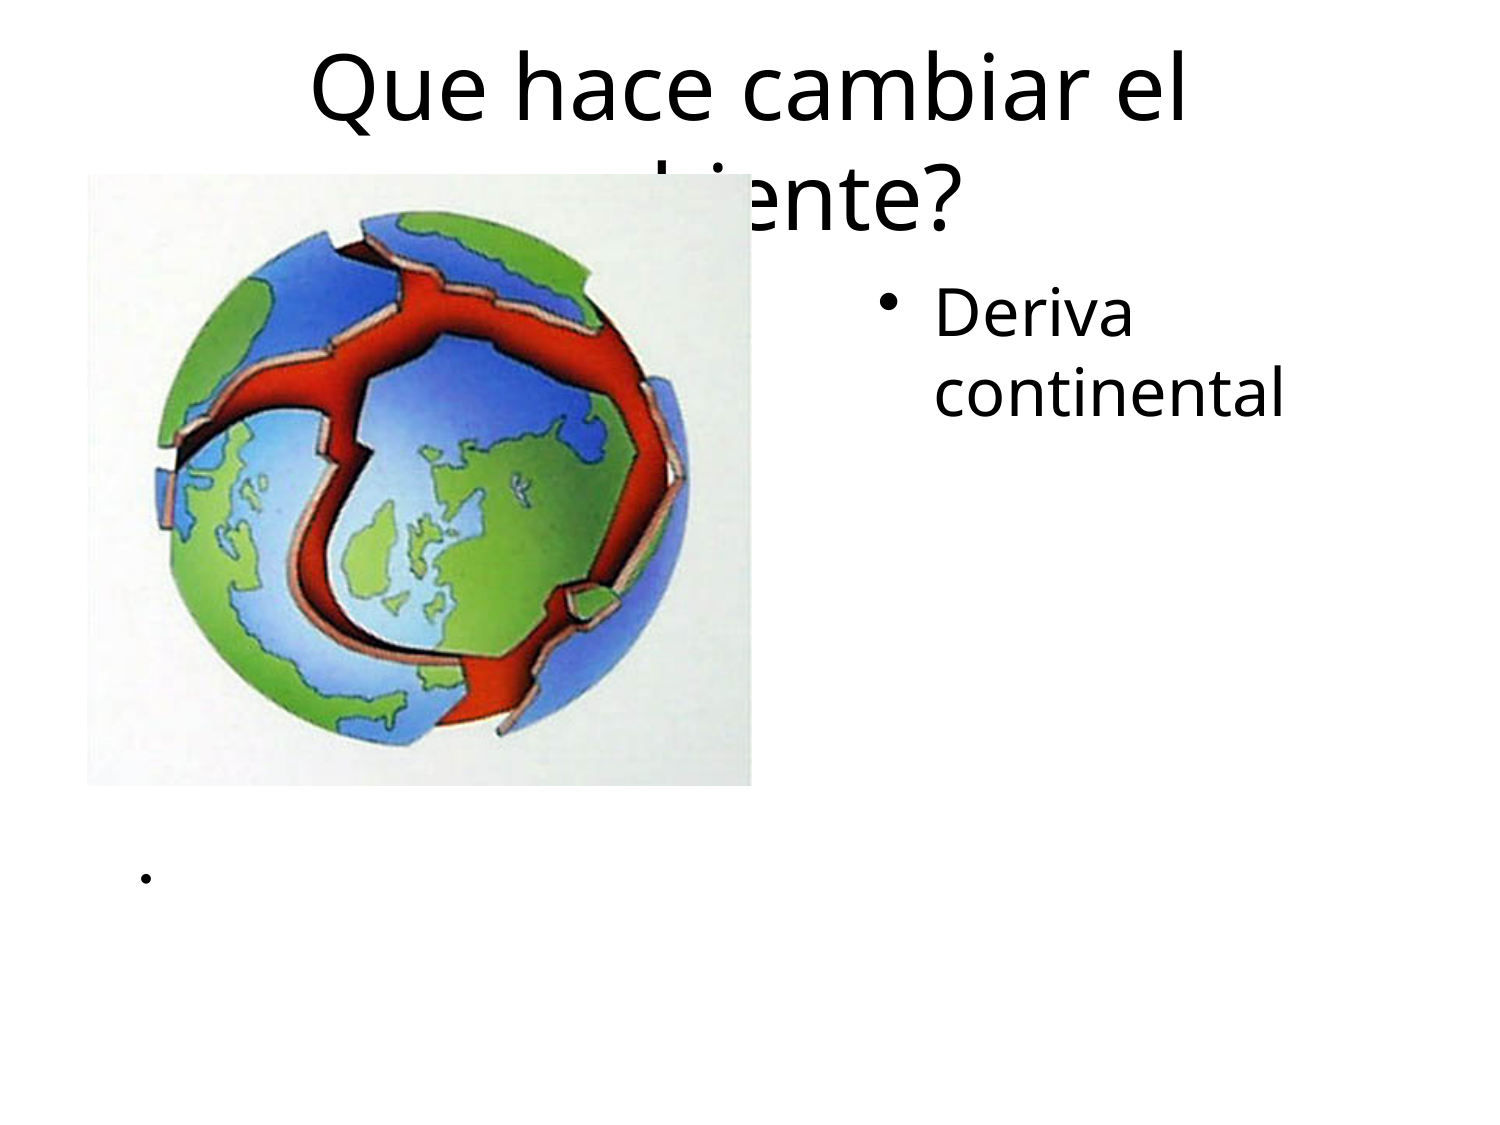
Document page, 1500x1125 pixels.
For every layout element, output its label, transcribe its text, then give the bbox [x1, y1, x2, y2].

list Deriva continental [862, 262, 1426, 1006]
picture [87, 174, 752, 787]
title Que hace cambiar el ambiente? [74, 44, 1426, 233]
text_box [124, 862, 738, 914]
